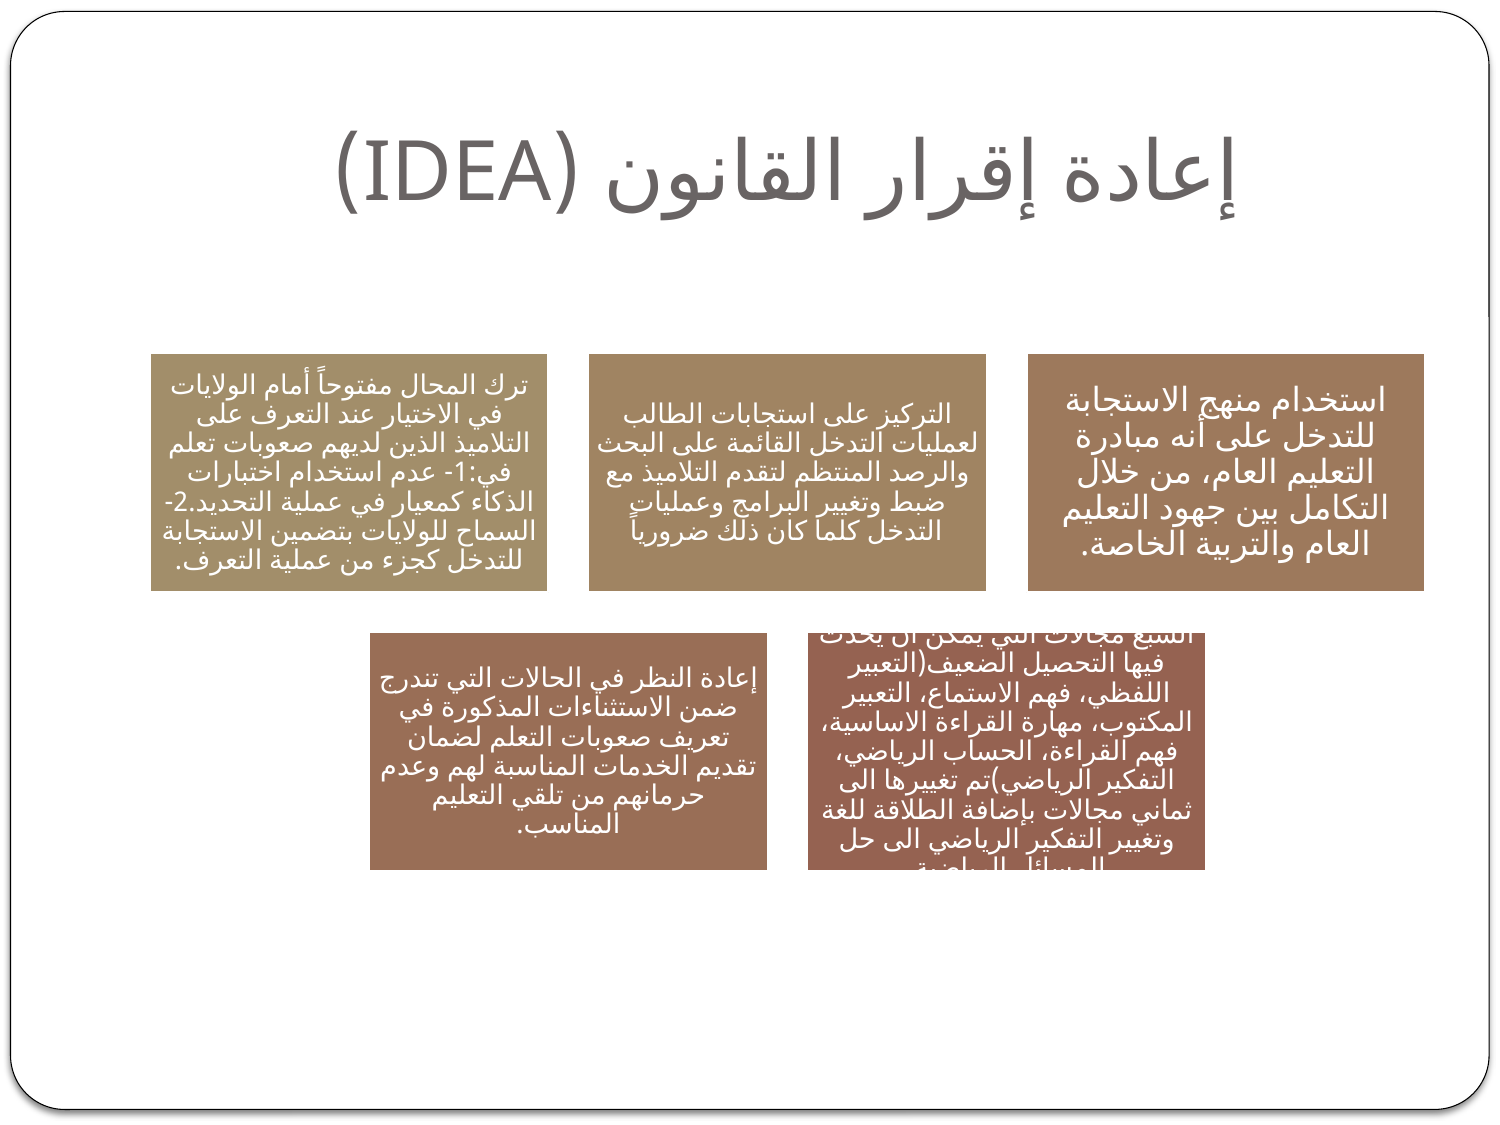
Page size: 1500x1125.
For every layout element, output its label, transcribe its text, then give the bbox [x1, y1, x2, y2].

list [149, 237, 1426, 988]
title إعادة إقرار القانون (IDEA) [150, 45, 1425, 233]
